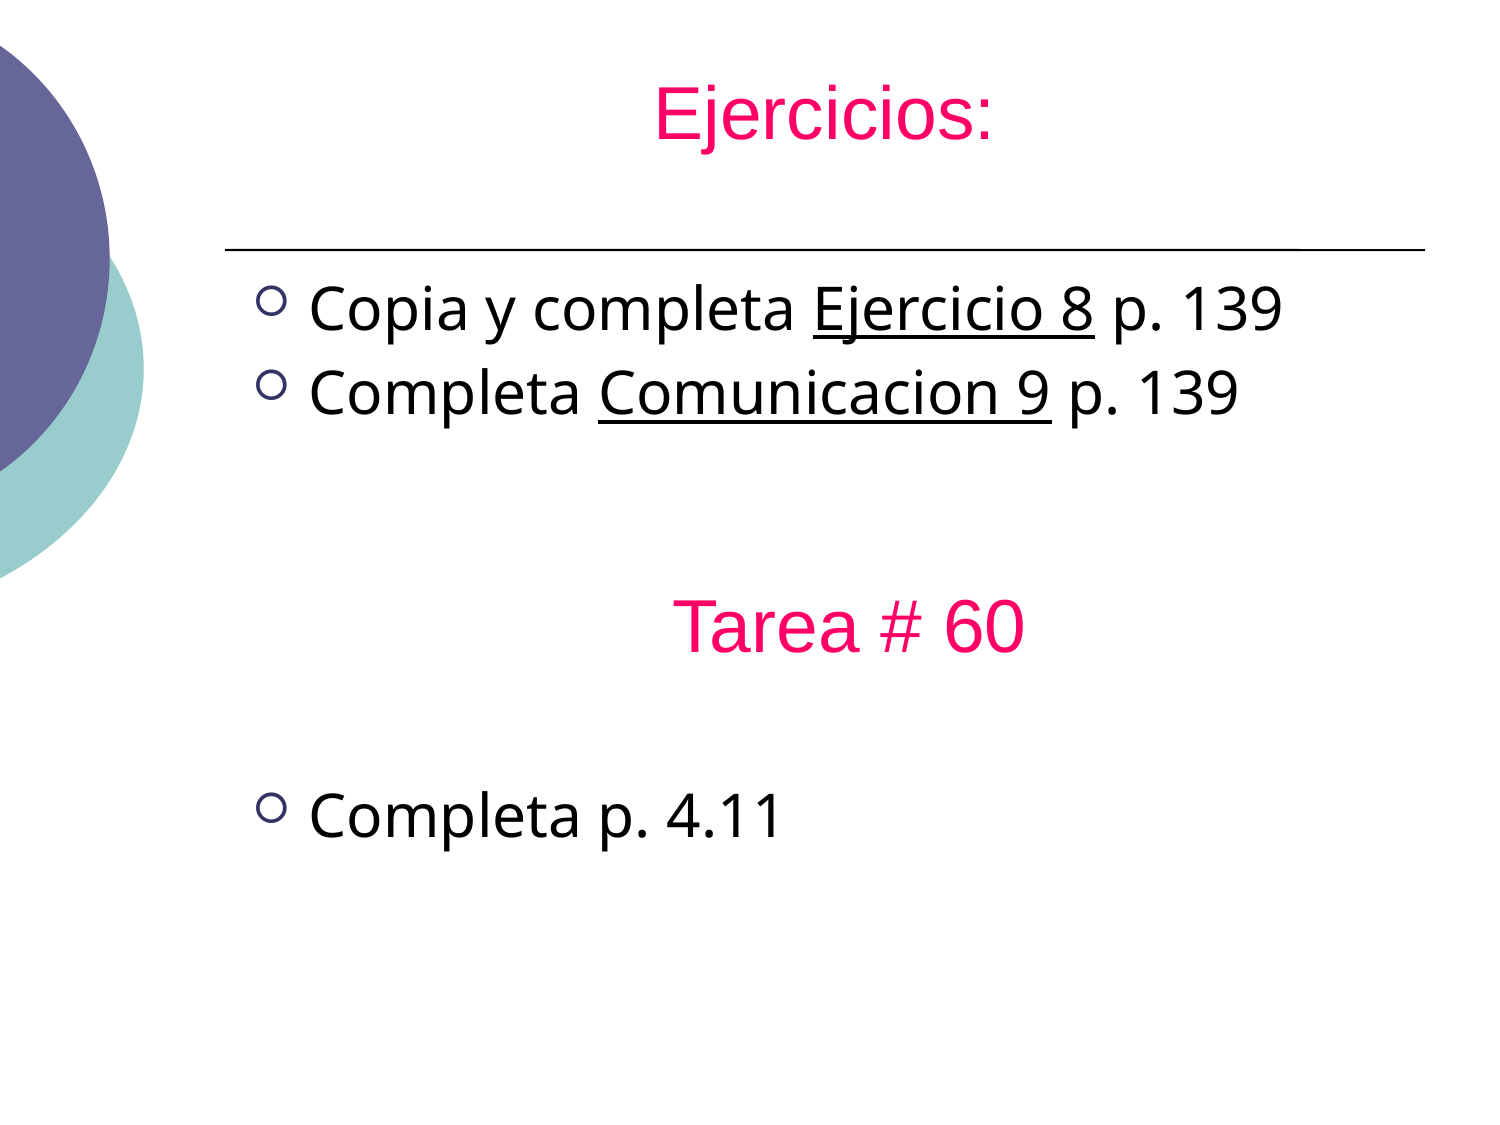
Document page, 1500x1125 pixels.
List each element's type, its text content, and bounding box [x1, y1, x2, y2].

list Copia y completa Ejercicio 8 p. 139 Completa Comunicacion 9 p. 139 Completa p. 4.11 [237, 262, 1438, 938]
text_box Tarea # 60 [249, 537, 1450, 675]
title Ejercicios: [224, 24, 1425, 162]
